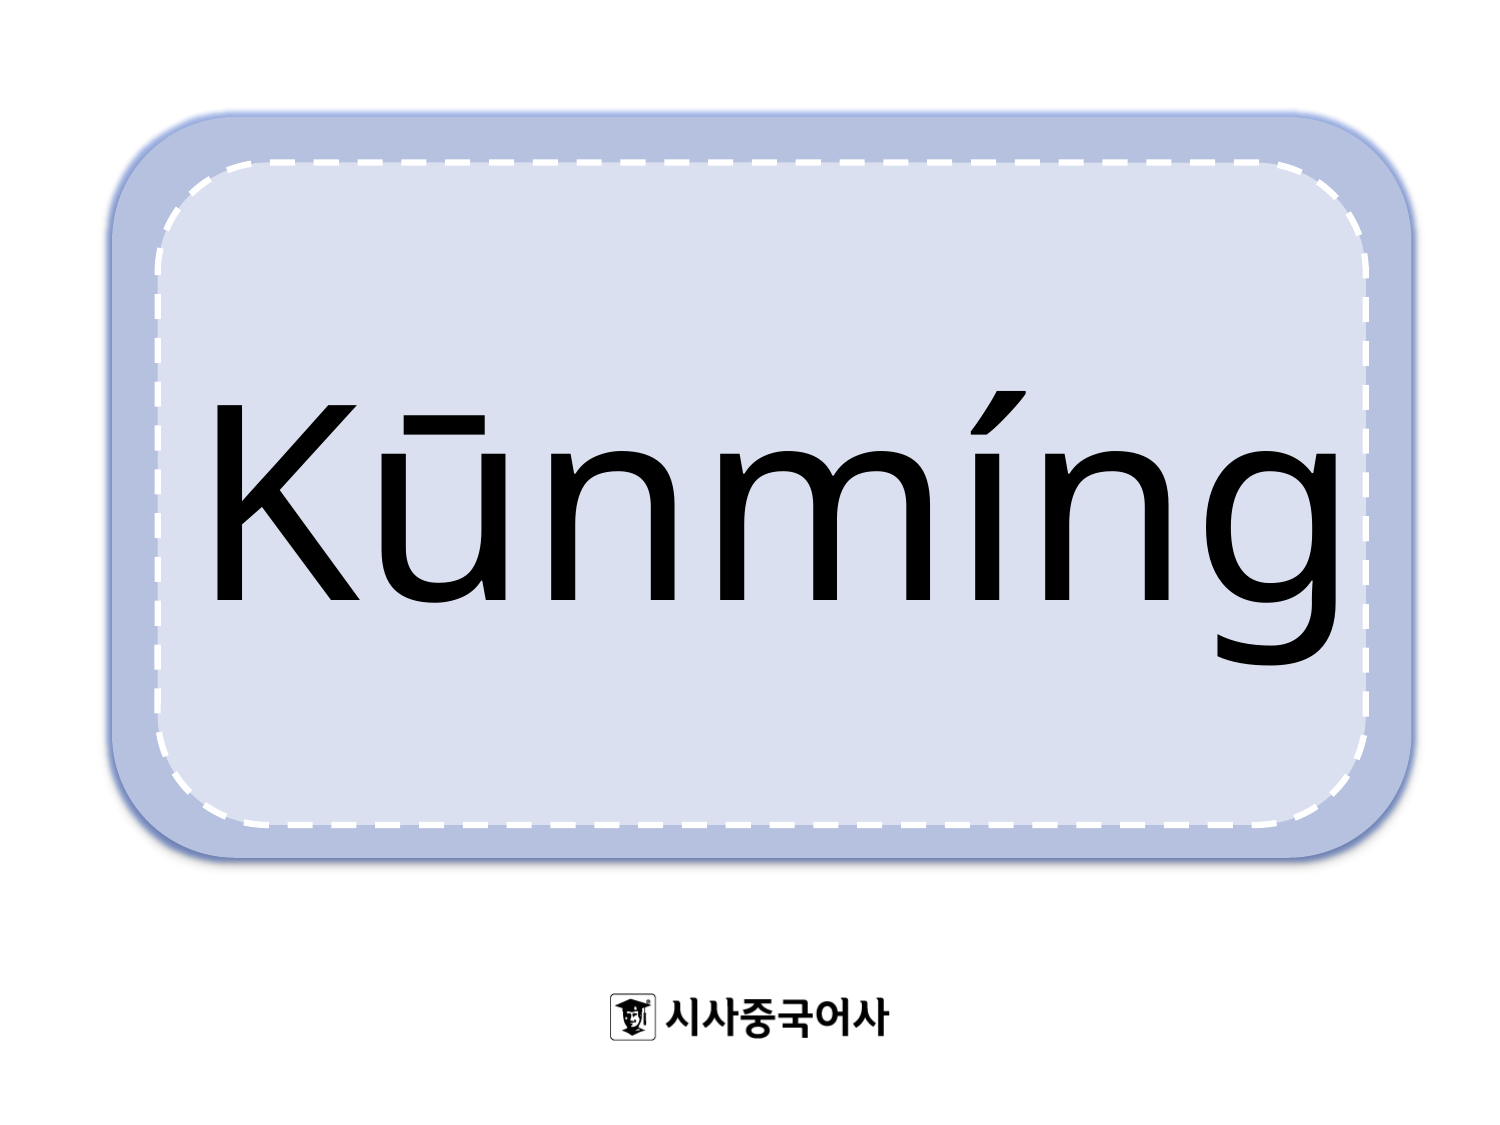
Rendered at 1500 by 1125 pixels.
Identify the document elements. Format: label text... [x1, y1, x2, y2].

text_box Kūnmíng [171, 159, 1380, 823]
picture [602, 987, 898, 1047]
